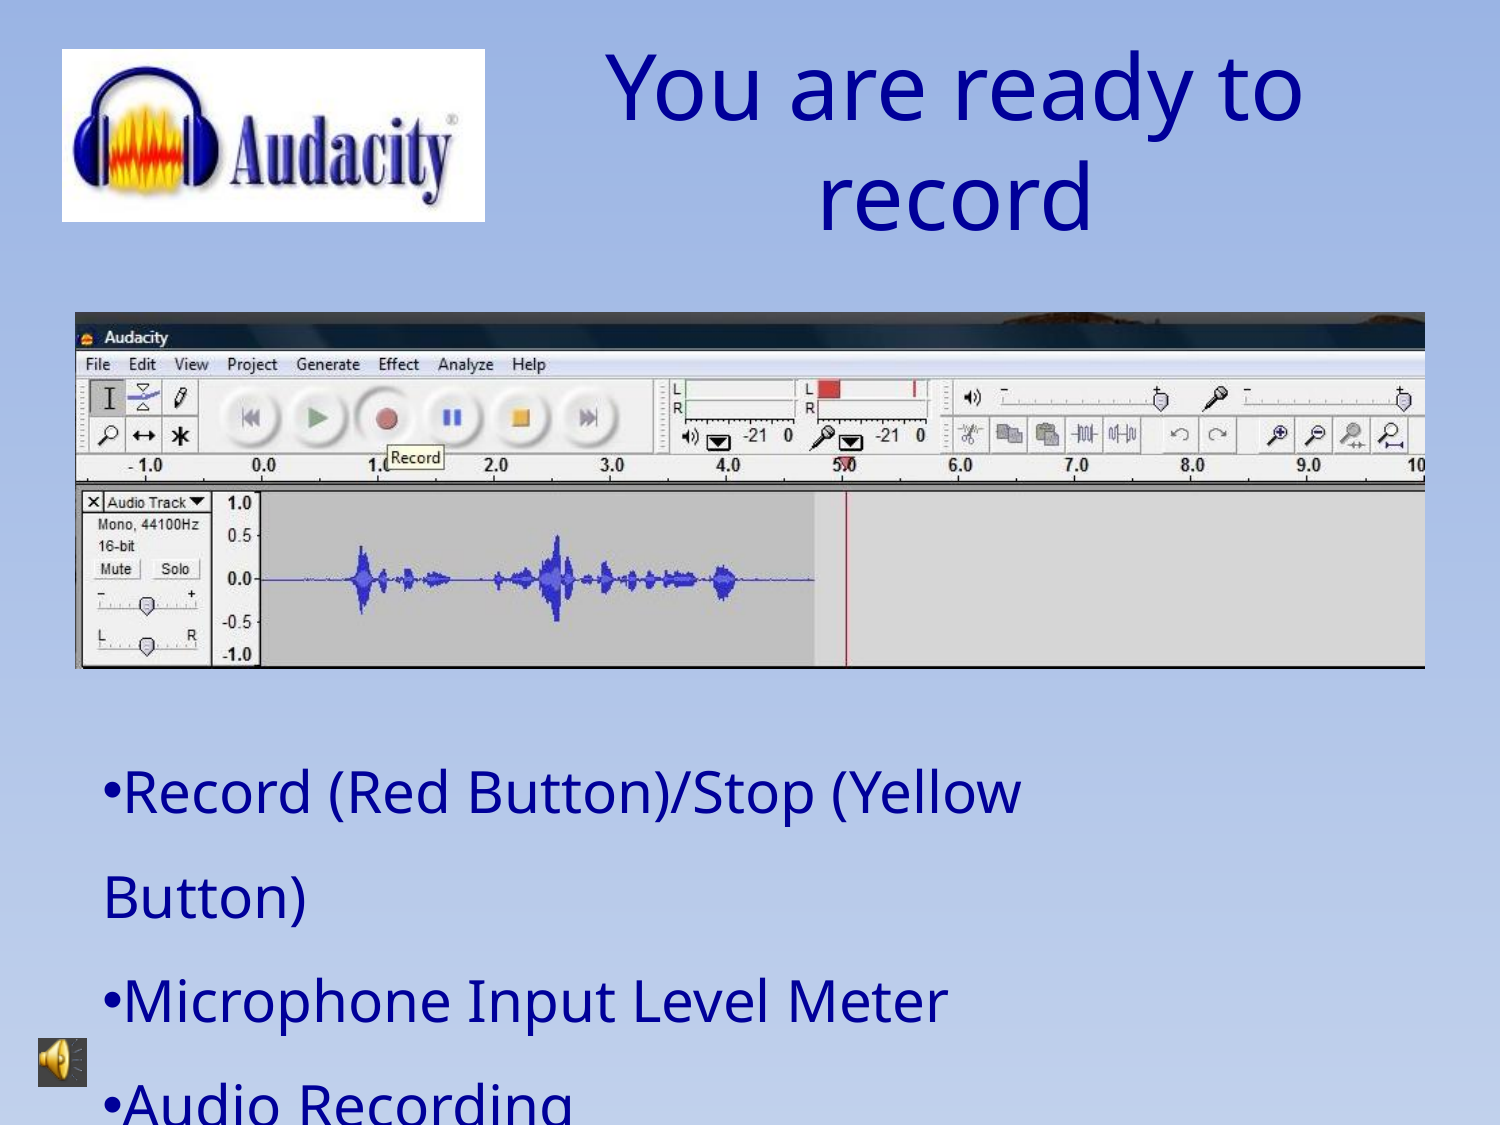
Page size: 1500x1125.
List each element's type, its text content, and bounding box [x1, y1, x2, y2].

text_box Record (Red Button)/Stop (Yellow Button) Microphone Input Level Meter Audio Recording [87, 712, 1150, 1125]
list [74, 312, 1426, 670]
title You are ready to record [487, 45, 1425, 233]
picture [62, 49, 485, 223]
picture [37, 1037, 88, 1088]
